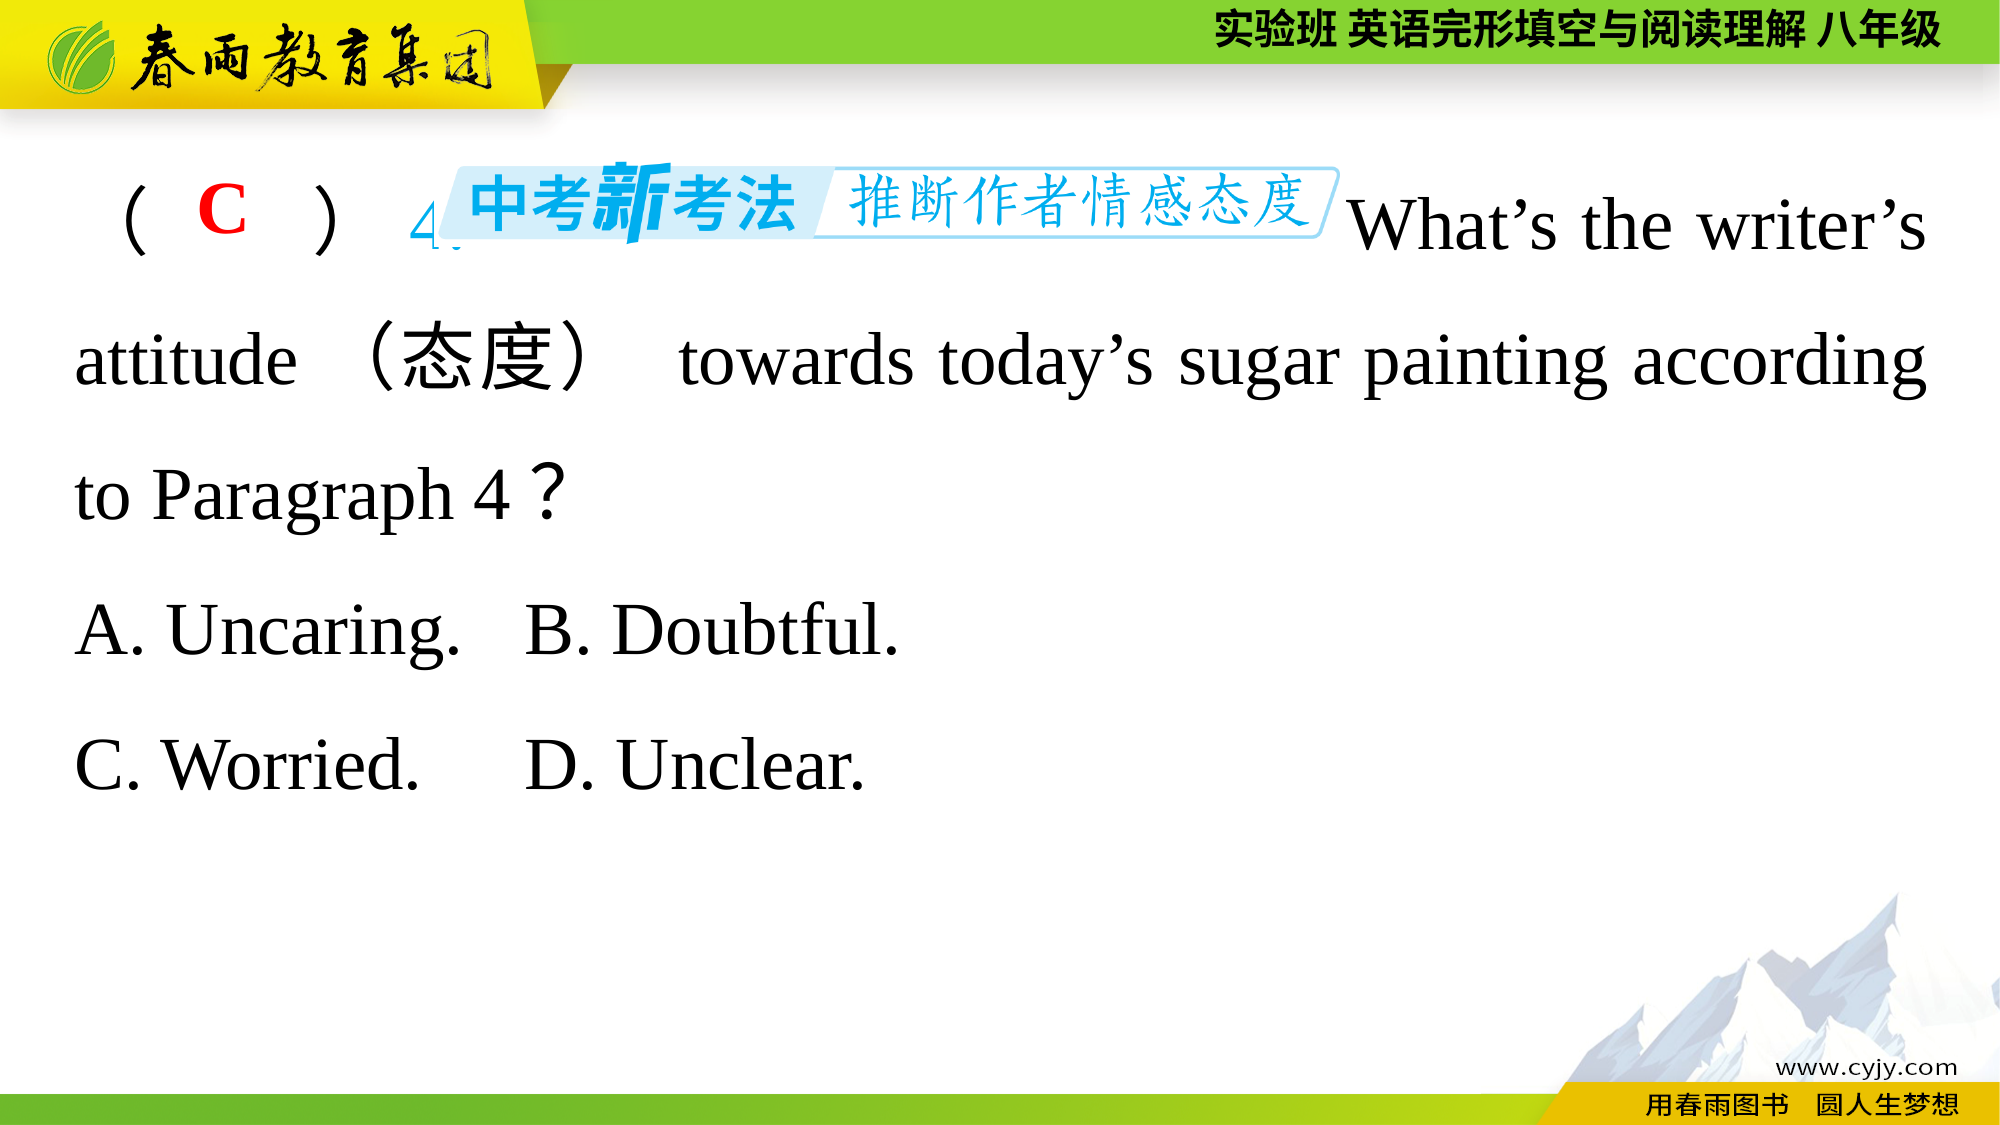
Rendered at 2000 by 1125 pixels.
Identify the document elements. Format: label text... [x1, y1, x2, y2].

text_box C [181, 150, 266, 256]
list （ ）4. What’s the writer’s attitude（态度） towards today’s sugar painting according to Paragraph 4？ A. Uncaring. B. Doubtful. C. Worried. D. Unclear. [59, 122, 1944, 820]
picture [0, 0, 2000, 1125]
